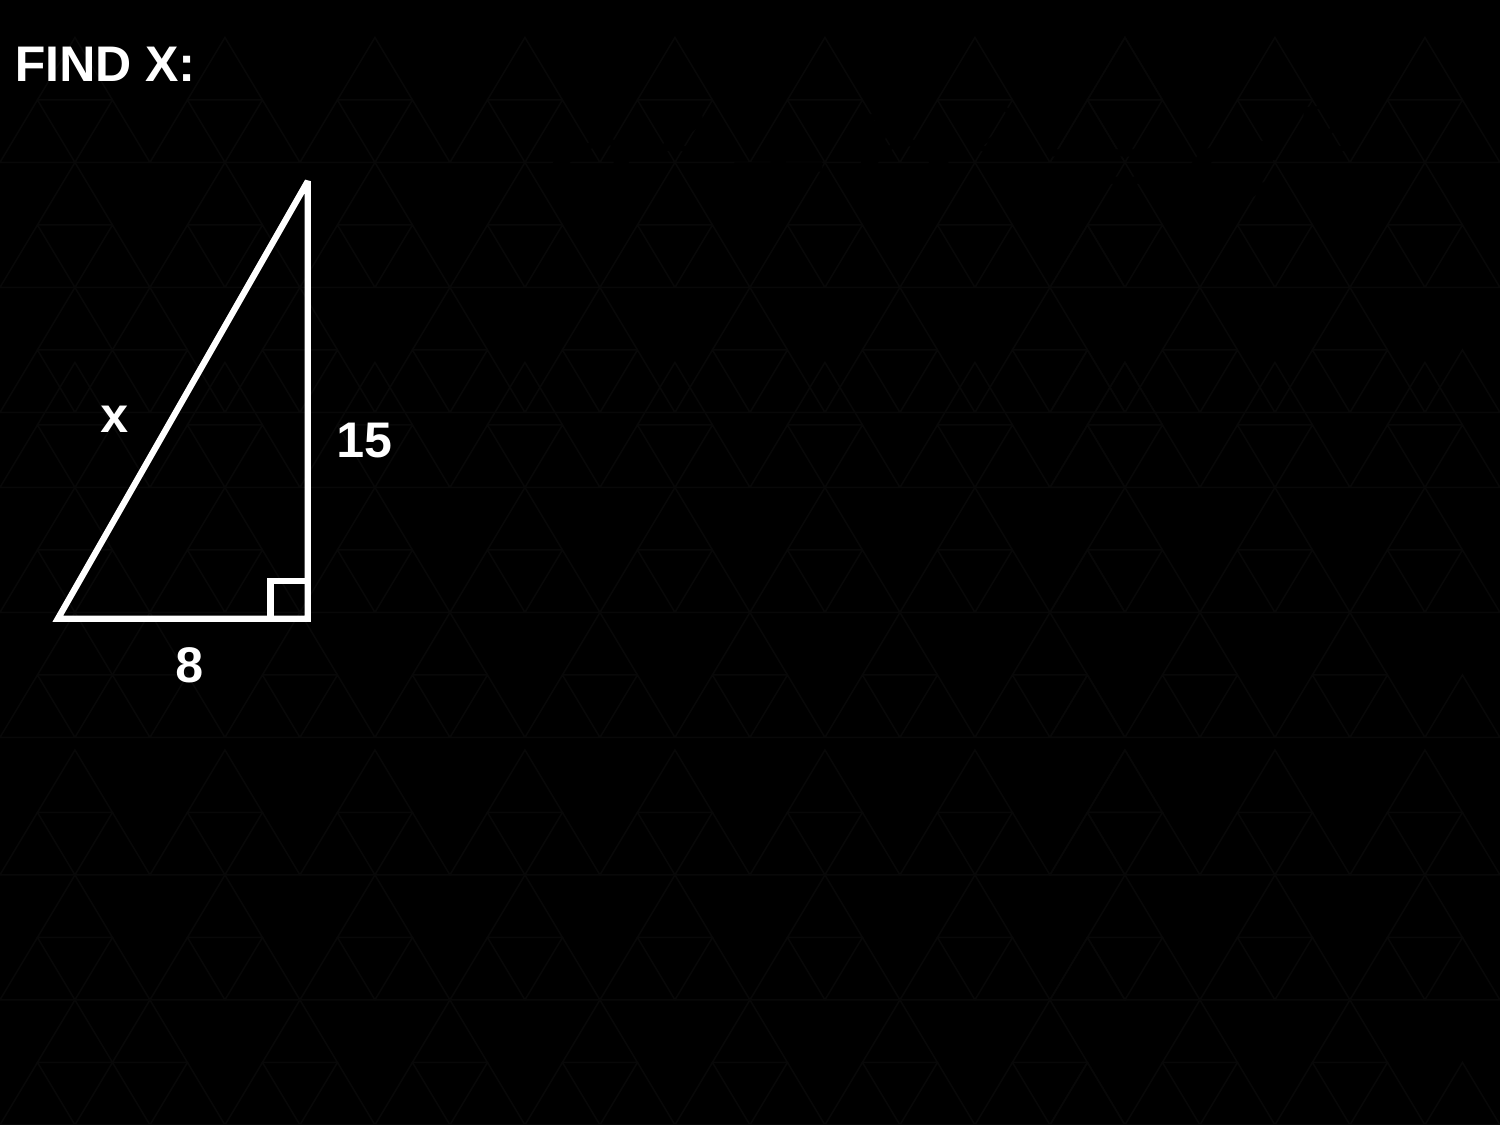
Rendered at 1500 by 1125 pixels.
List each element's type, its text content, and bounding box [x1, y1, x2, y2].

text_box 8 [132, 627, 246, 707]
text_box FIND X: [0, 5, 1500, 119]
text_box 15 [312, 393, 421, 482]
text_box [57, 180, 309, 619]
